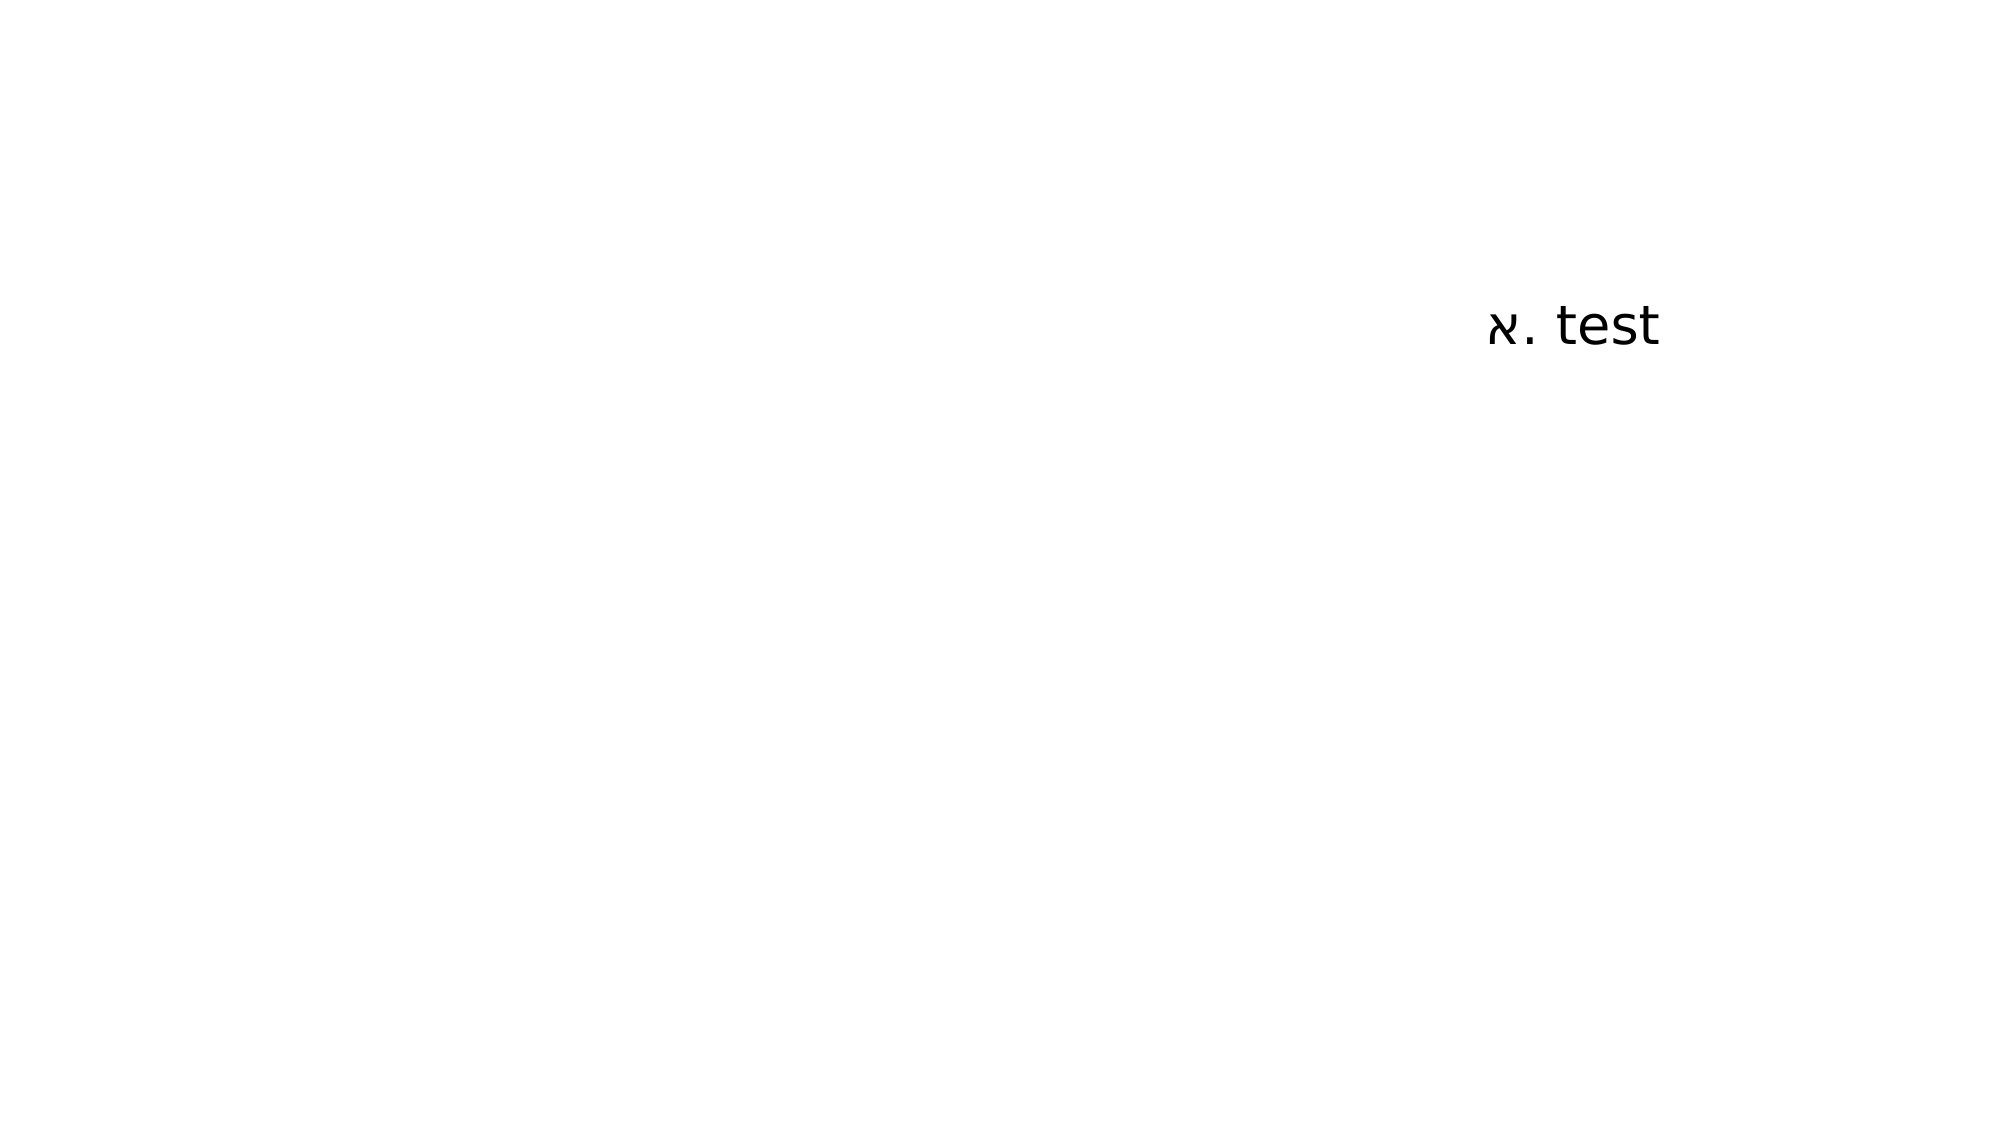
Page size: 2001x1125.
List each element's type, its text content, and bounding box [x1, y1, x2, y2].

list א. test [287, 249, 1675, 1005]
